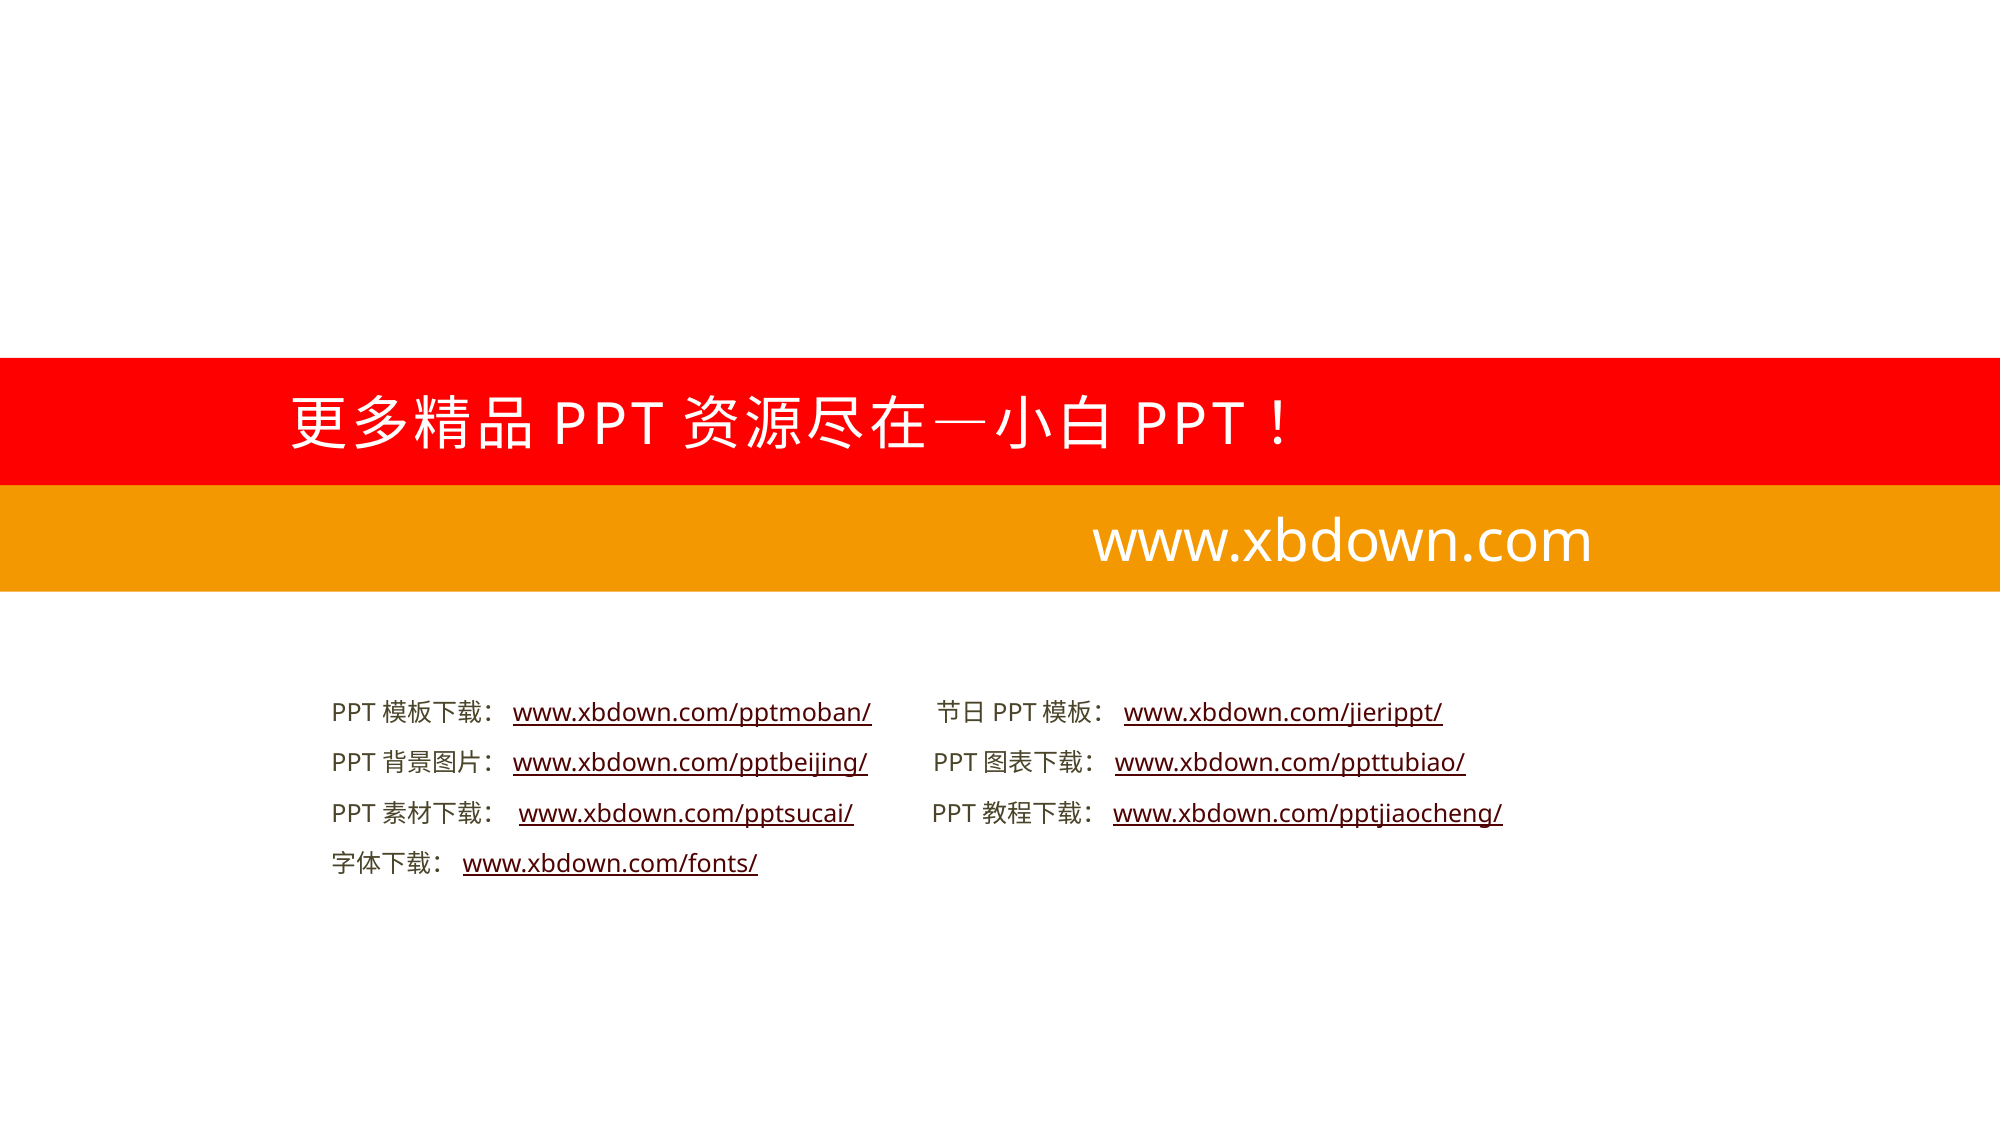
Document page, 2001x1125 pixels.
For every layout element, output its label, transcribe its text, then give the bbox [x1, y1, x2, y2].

text_box 更多精品PPT资源尽在—小白PPT！ [0, 357, 2000, 486]
text_box PPT模板下载：www.xbdown.com/pptmoban/ 节日PPT模板：www.xbdown.com/jierippt/ PPT背景图片：www.xbdown.com/pptbeijing/ PPT图表下载：www.xbdown.com/ppttubiao/ PPT素材下载： www.xbdown.com/pptsucai/ PPT教程下载：www.xbdown.com/pptjiaocheng/ 字体下载：www.xbdown.com/fonts/ [316, 642, 1688, 920]
text_box www.xbdown.com [0, 486, 2000, 593]
